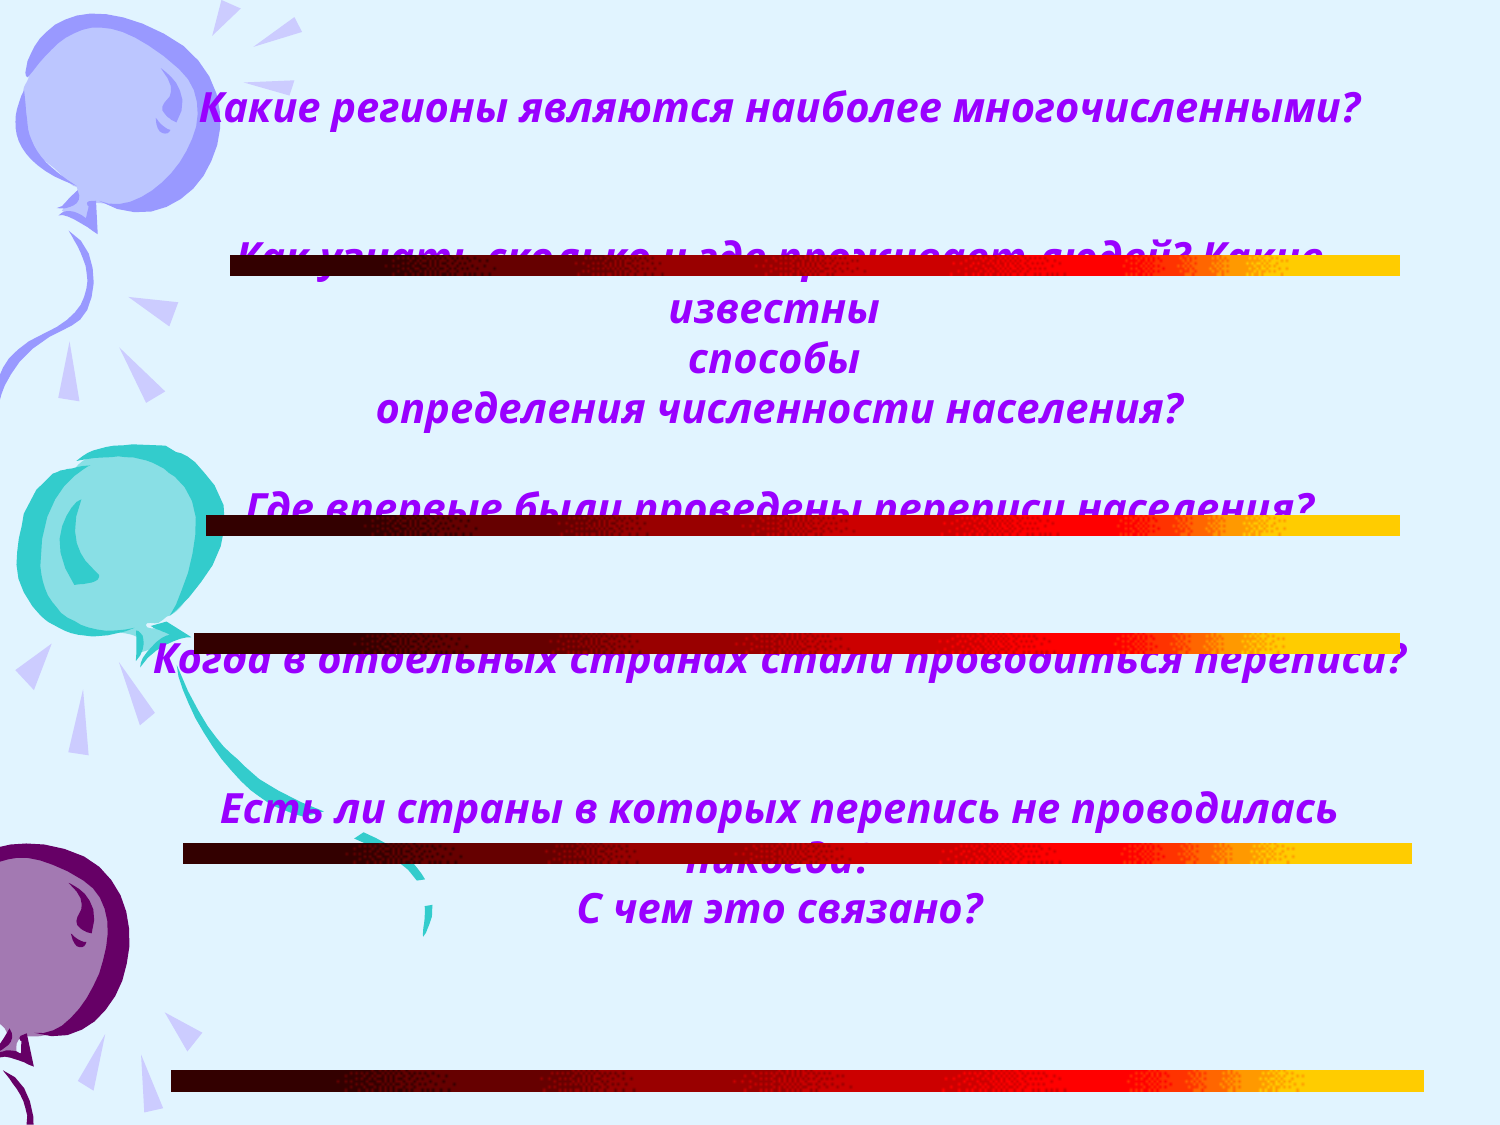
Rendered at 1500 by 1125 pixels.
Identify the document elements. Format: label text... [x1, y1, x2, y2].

picture [194, 632, 1400, 654]
picture [206, 515, 1400, 536]
picture [182, 842, 1412, 865]
text_box Какие регионы являются наиболее многочисленными? Как узнать сколько и где проживает людей? Какие известны способы определения численности населения? Где впервые были проведены переписи населения? Когда в отдельных странах стали проводиться переписи? Есть ли страны в которых перепись не проводилась никогда? С чем это связано? [123, 73, 1436, 989]
picture [170, 1069, 1424, 1092]
picture [229, 255, 1400, 276]
